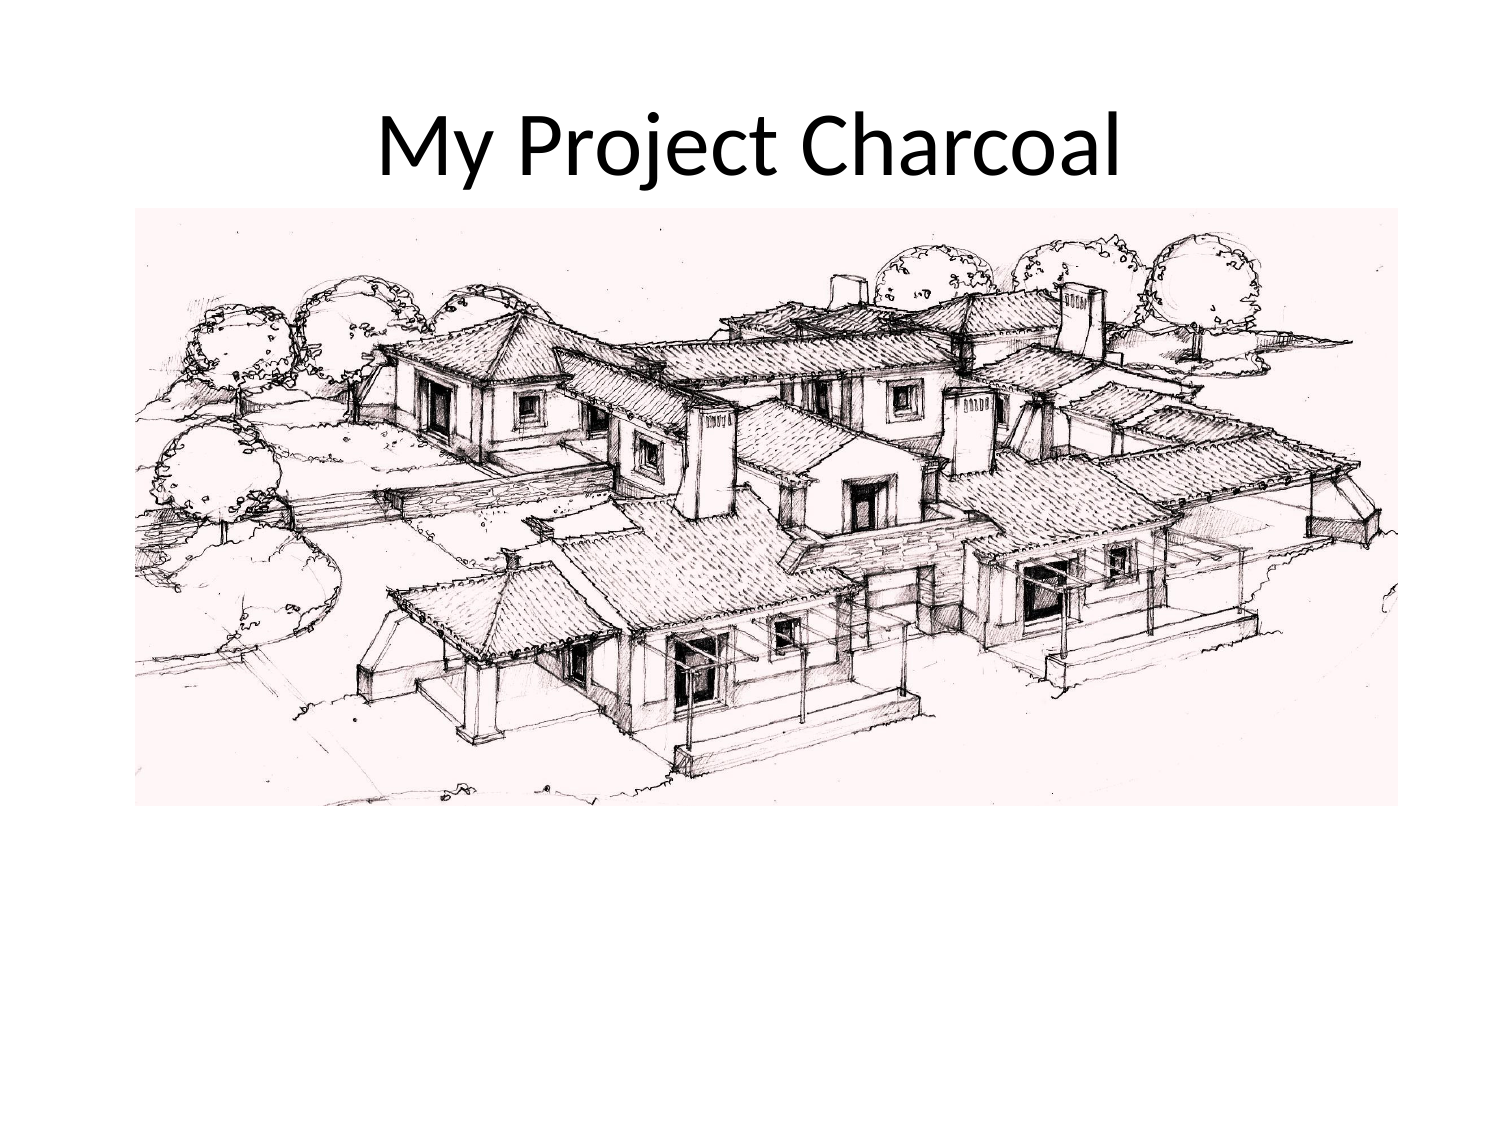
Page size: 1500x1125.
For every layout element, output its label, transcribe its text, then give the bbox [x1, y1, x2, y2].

picture [135, 207, 1398, 806]
title My Project Charcoal [75, 45, 1425, 233]
